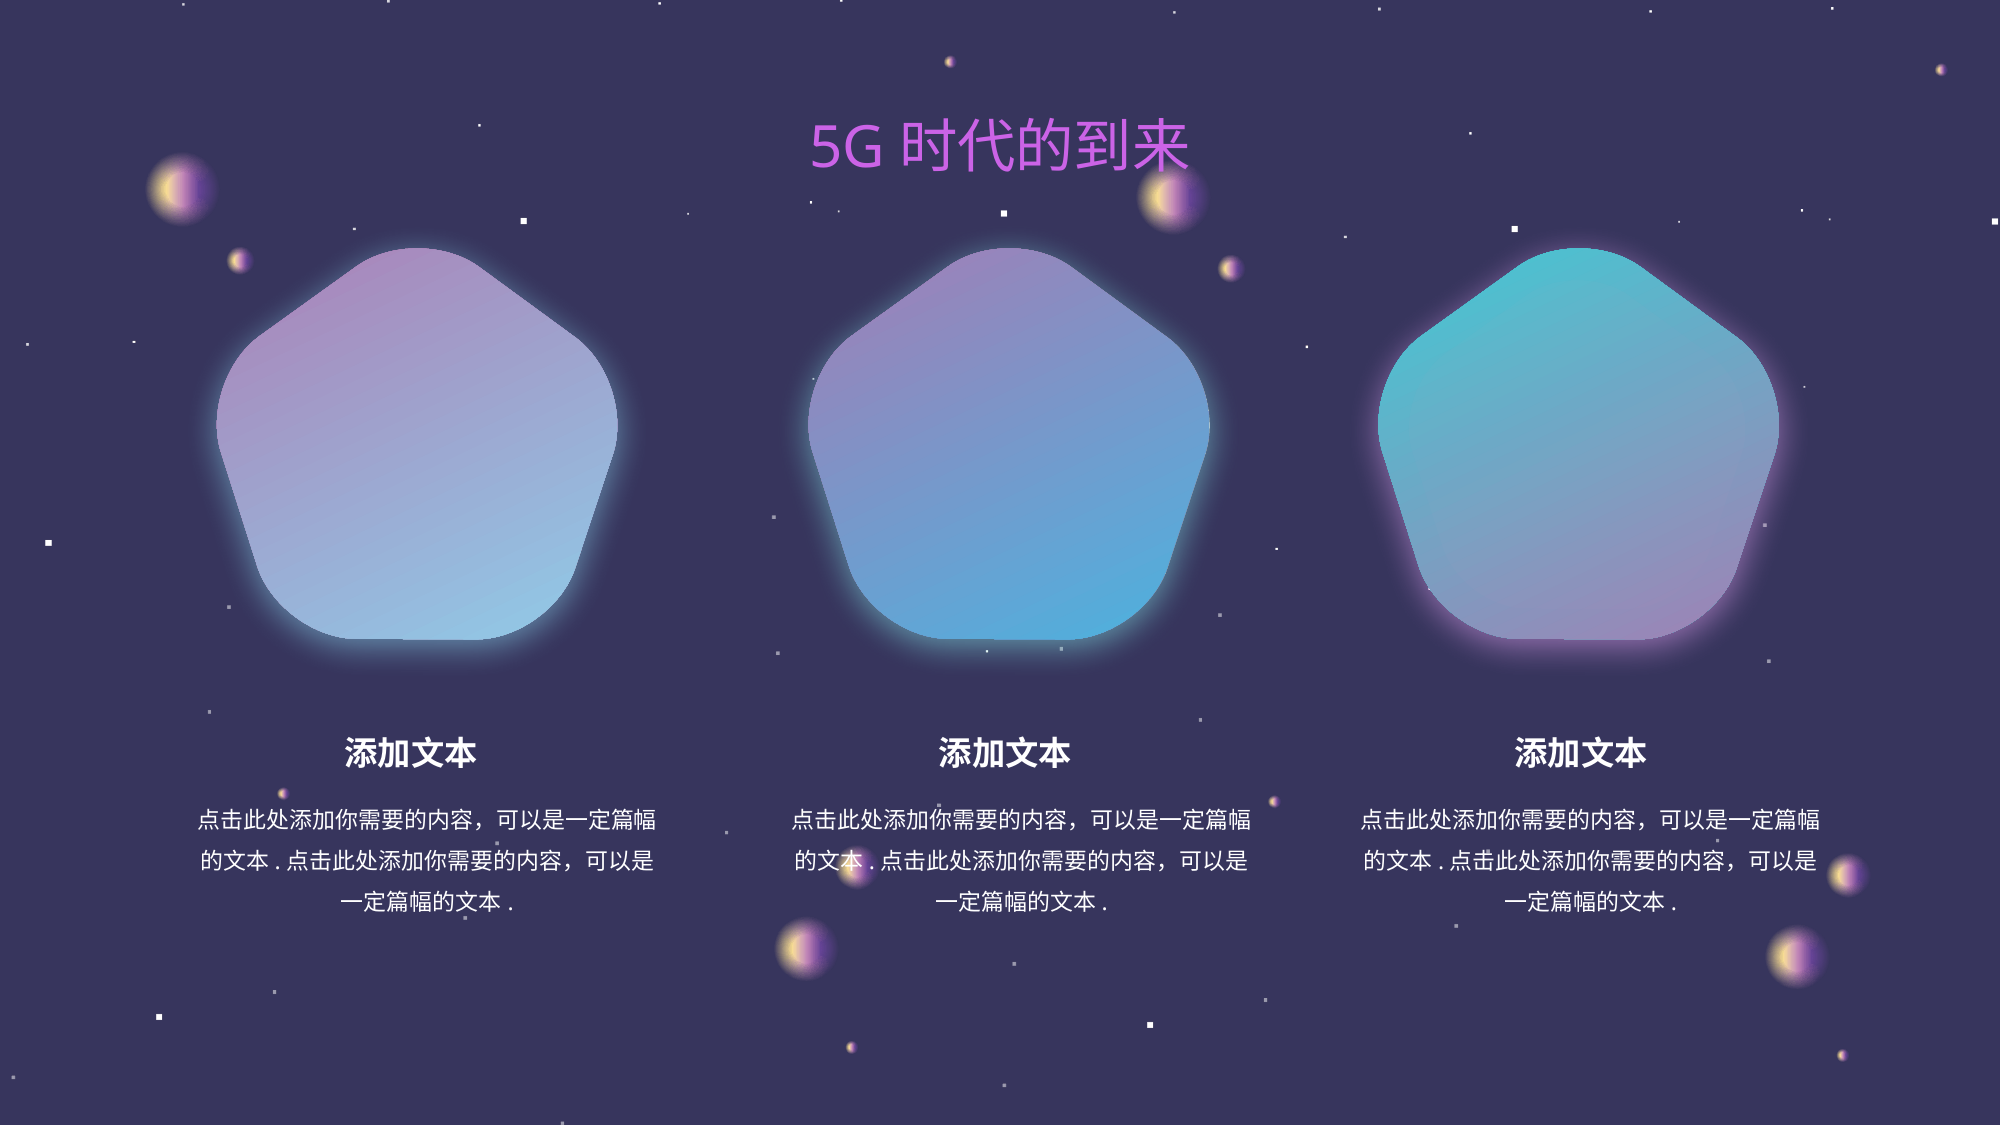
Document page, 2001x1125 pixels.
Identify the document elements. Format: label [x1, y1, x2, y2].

picture [0, 0, 2000, 1125]
text_box [769, 239, 1274, 925]
text_box [1339, 239, 1843, 925]
text_box [175, 239, 679, 925]
